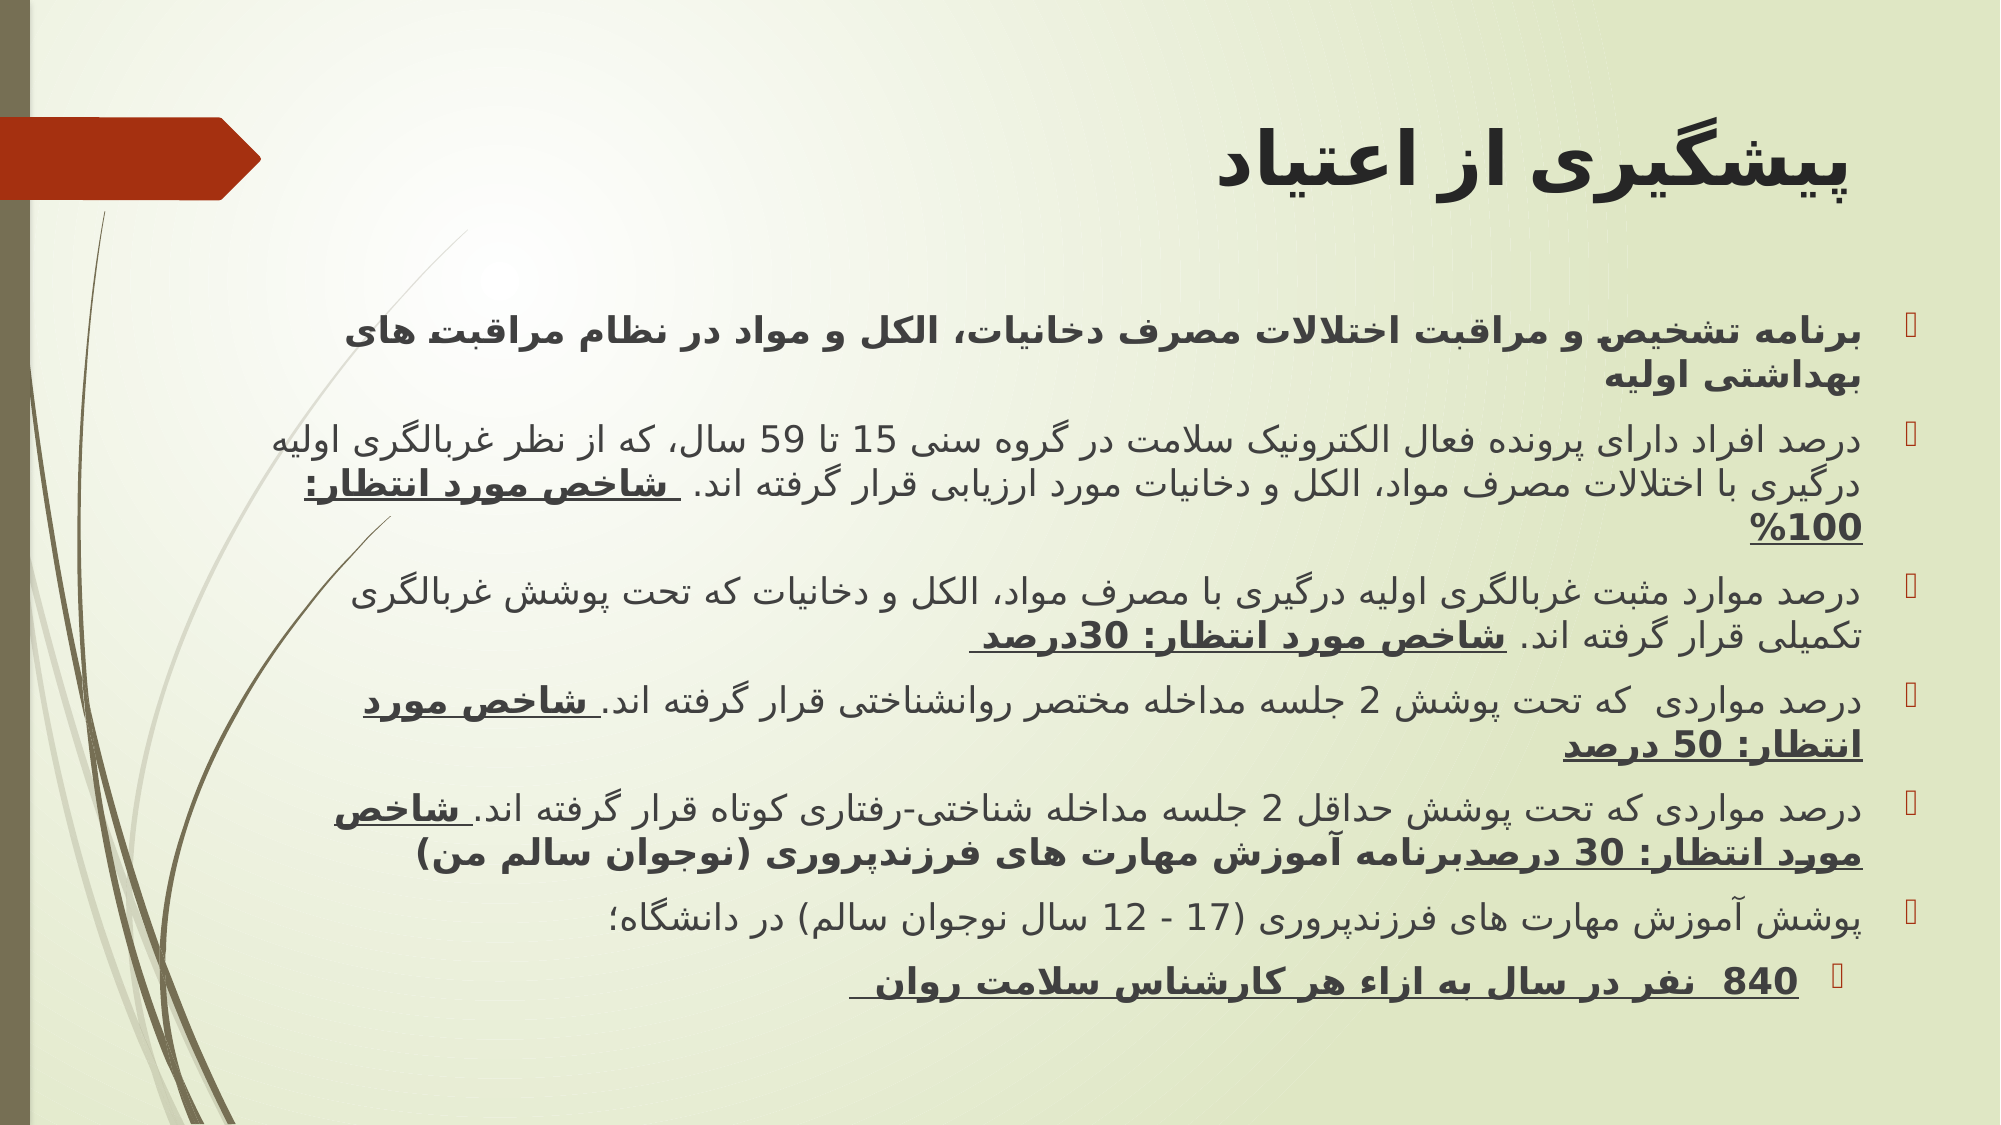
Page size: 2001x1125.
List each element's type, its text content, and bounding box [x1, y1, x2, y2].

list برنامه تشخیص و مراقبت اختلالات مصرف دخانیات، الکل و مواد در نظام مراقبت های بهداشتی اولیه درصد افراد دارای پرونده فعال الکترونیک سلامت در گروه سنی 15 تا 59 سال، که از نظر غربالگری اولیه درگیری با اختلالات مصرف مواد، الکل و دخانیات مورد ارزیابی قرار گرفته اند. شاخص مورد انتظار: 100% درصد موارد مثبت غربالگری اولیه درگیری با مصرف مواد، الکل و دخانیات که تحت پوشش غربالگری تکمیلی قرار گرفته اند. شاخص مورد انتظار: 30درصد درصد مواردی که تحت پوشش 2 جلسه مداخله مختصر روانشناختی قرار گرفته اند. شاخص مورد انتظار: 50 درصد درصد مواردی که تحت پوشش حداقل 2 جلسه مداخله شناختی-رفتاری کوتاه قرار گرفته اند. شاخص مورد انتظار: 30 درصدبرنامه آموزش مهارت های فرزندپروری (نوجوان سالم من) پوشش آموزش مهارت های فرزندپروری (17 - 12 سال نوجوان سالم) در دانشگاه؛ 840 نفر در سال به ازاء هر کارشناس سلامت روان [228, 299, 1933, 1015]
title پیشگیری از اعتیاد [425, 102, 1888, 267]
